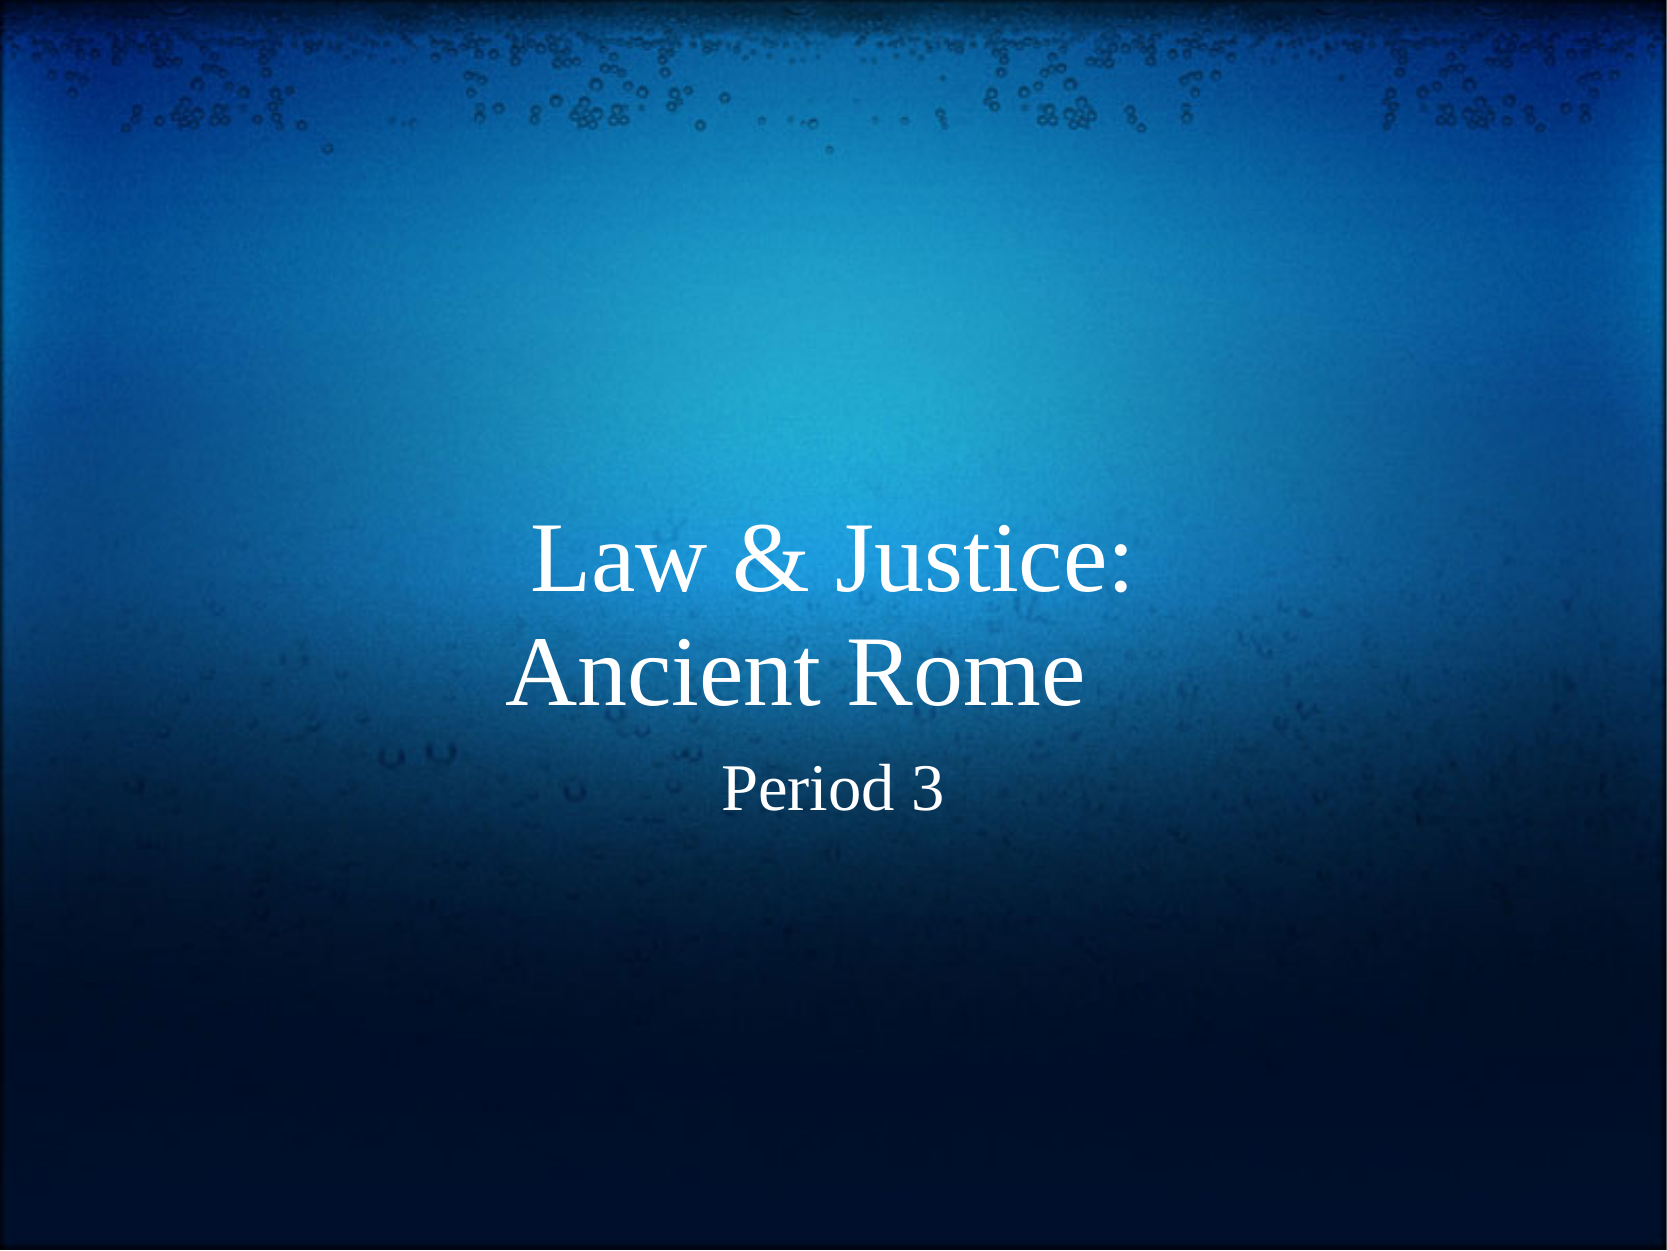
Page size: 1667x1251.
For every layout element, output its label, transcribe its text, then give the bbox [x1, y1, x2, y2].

subtitle Period 3 [290, 749, 1377, 901]
title Law & Justice: Ancient Rome [140, 499, 1527, 701]
picture [0, 0, 1667, 1250]
